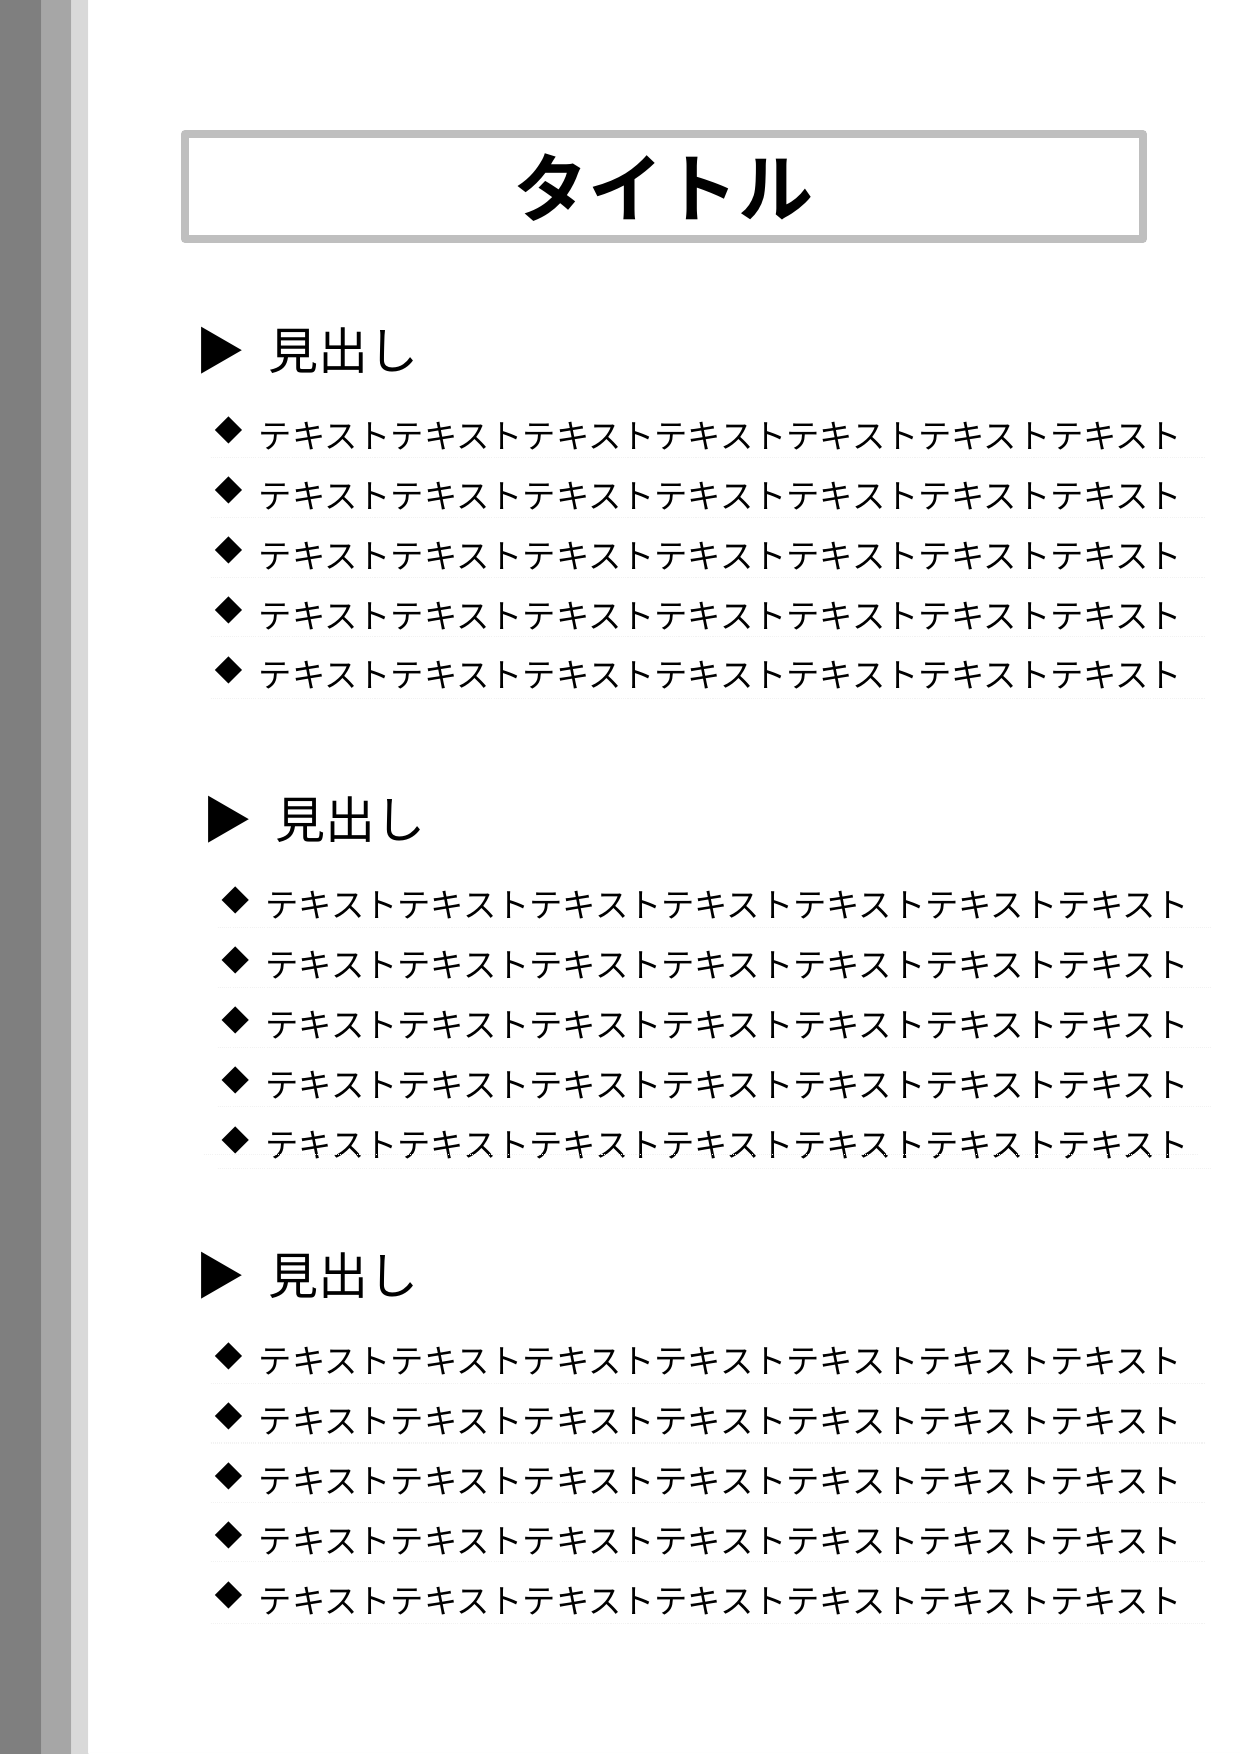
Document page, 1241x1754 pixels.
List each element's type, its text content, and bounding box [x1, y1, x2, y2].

picture [0, 0, 1241, 1754]
text_box ▶ 見出し [187, 781, 1143, 857]
text_box テキストテキストテキストテキストテキストテキストテキスト テキストテキストテキストテキストテキストテキストテキスト テキストテキストテキストテキストテキストテキストテキスト テキストテキストテキストテキストテキストテキストテキスト テキストテキストテキストテキストテキストテキストテキスト [197, 1313, 1229, 1628]
text_box テキストテキストテキストテキストテキストテキストテキスト テキストテキストテキストテキストテキストテキストテキスト テキストテキストテキストテキストテキストテキストテキスト テキストテキストテキストテキストテキストテキストテキスト テキストテキストテキストテキストテキストテキストテキスト [197, 387, 1229, 702]
text_box タイトル [185, 134, 1143, 239]
text_box ▶ 見出し [181, 1237, 1136, 1313]
text_box テキストテキストテキストテキストテキストテキストテキスト テキストテキストテキストテキストテキストテキストテキスト テキストテキストテキストテキストテキストテキストテキスト テキストテキストテキストテキストテキストテキストテキスト テキストテキストテキストテキストテキストテキストテキスト [204, 857, 1236, 1172]
text_box ▶ 見出し [181, 312, 1136, 387]
